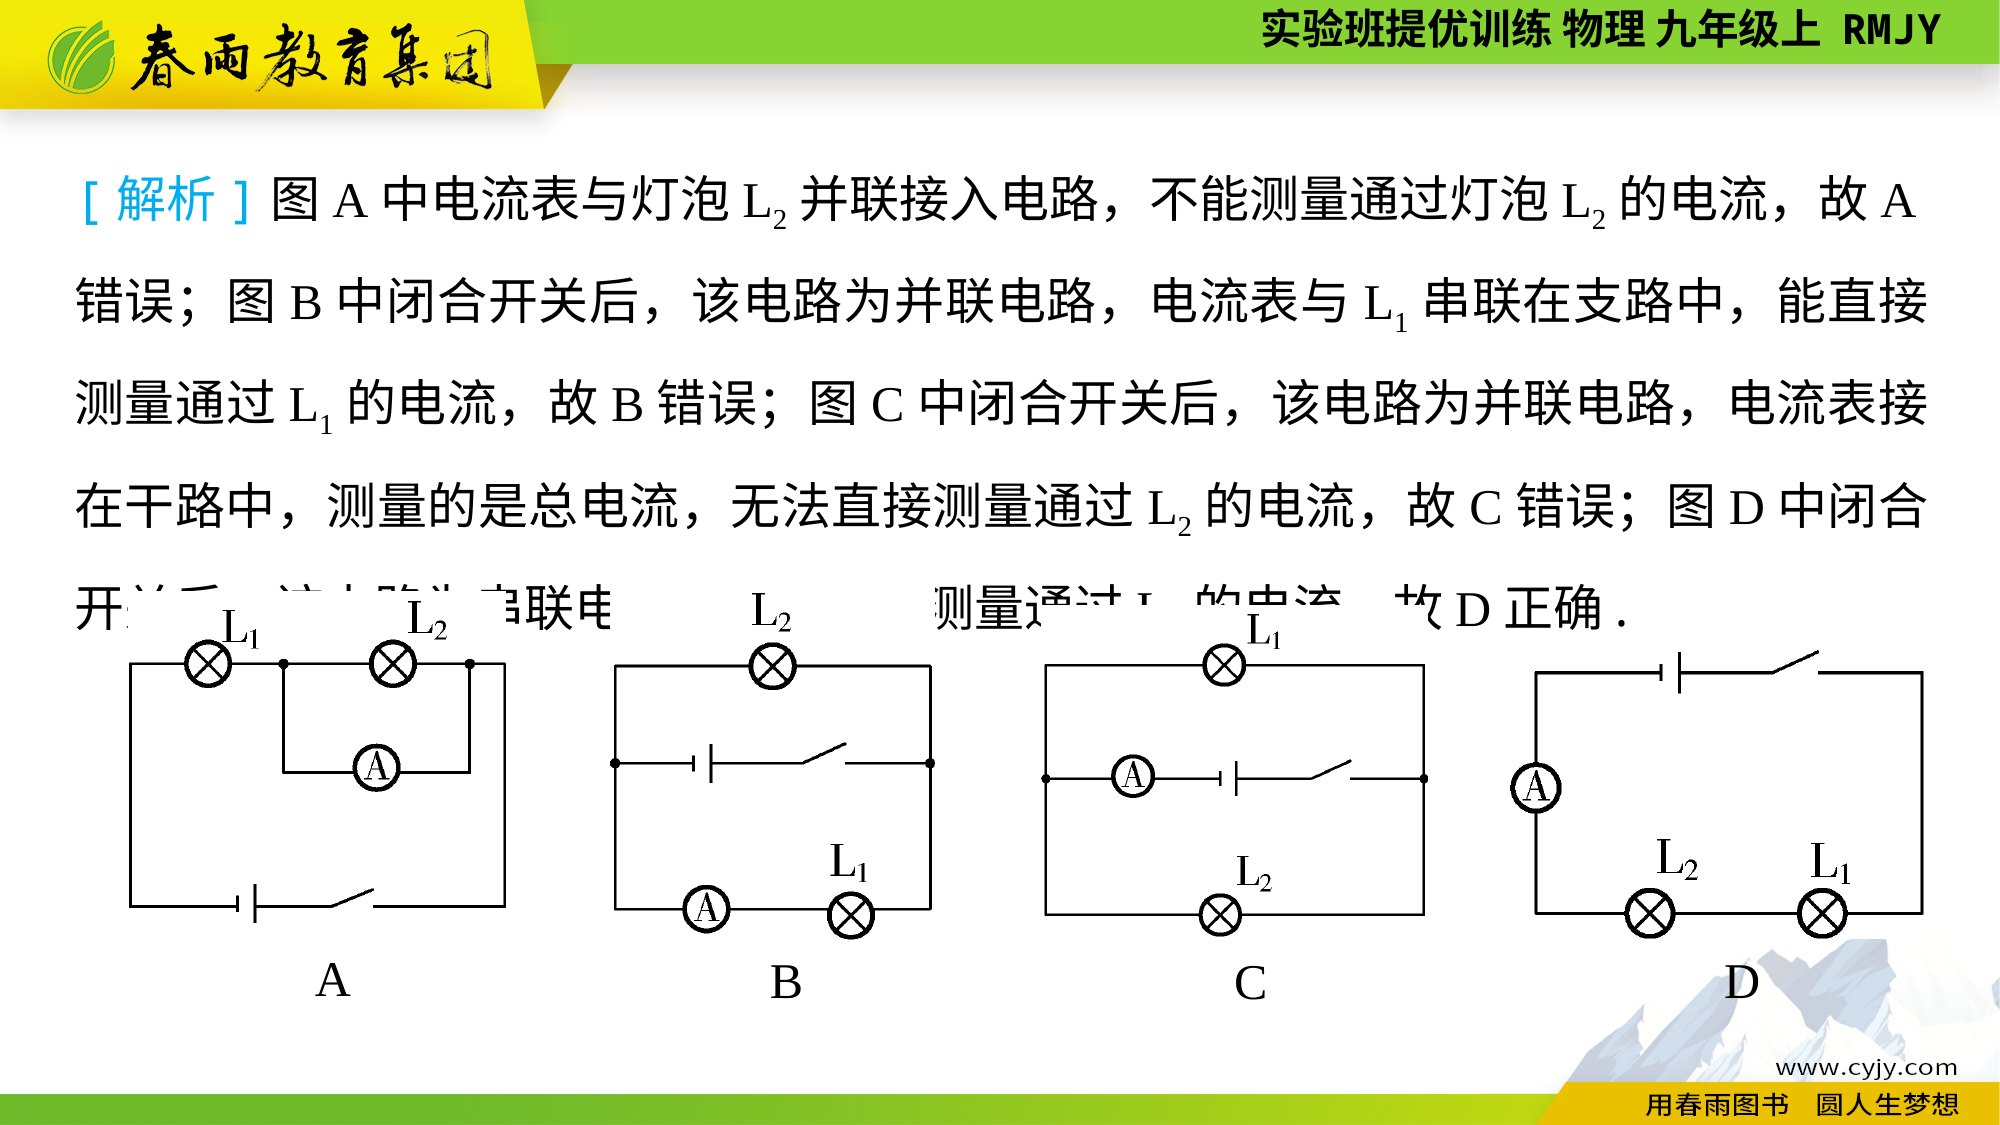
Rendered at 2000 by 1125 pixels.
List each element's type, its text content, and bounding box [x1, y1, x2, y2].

text_box C [1219, 945, 1283, 1017]
text_box D [1709, 947, 1776, 1017]
text_box A [300, 939, 366, 1015]
text_box B [755, 949, 819, 1017]
list [解析]图A中电流表与灯泡L2并联接入电路，不能测量通过灯泡L2的电流，故A错误；图B中闭合开关后，该电路为并联电路，电流表与L1串联在支路中，能直接测量通过L1的电流，故B错误；图C中闭合开关后，该电路为并联电路，电流表接在干路中，测量的是总电流，无法直接测量通过L2的电流，故C错误；图D中闭合开关后，该电路为串联电路，电流表能测量通过L2的电流，故D正确. [59, 125, 1944, 584]
picture [0, 0, 2000, 1125]
